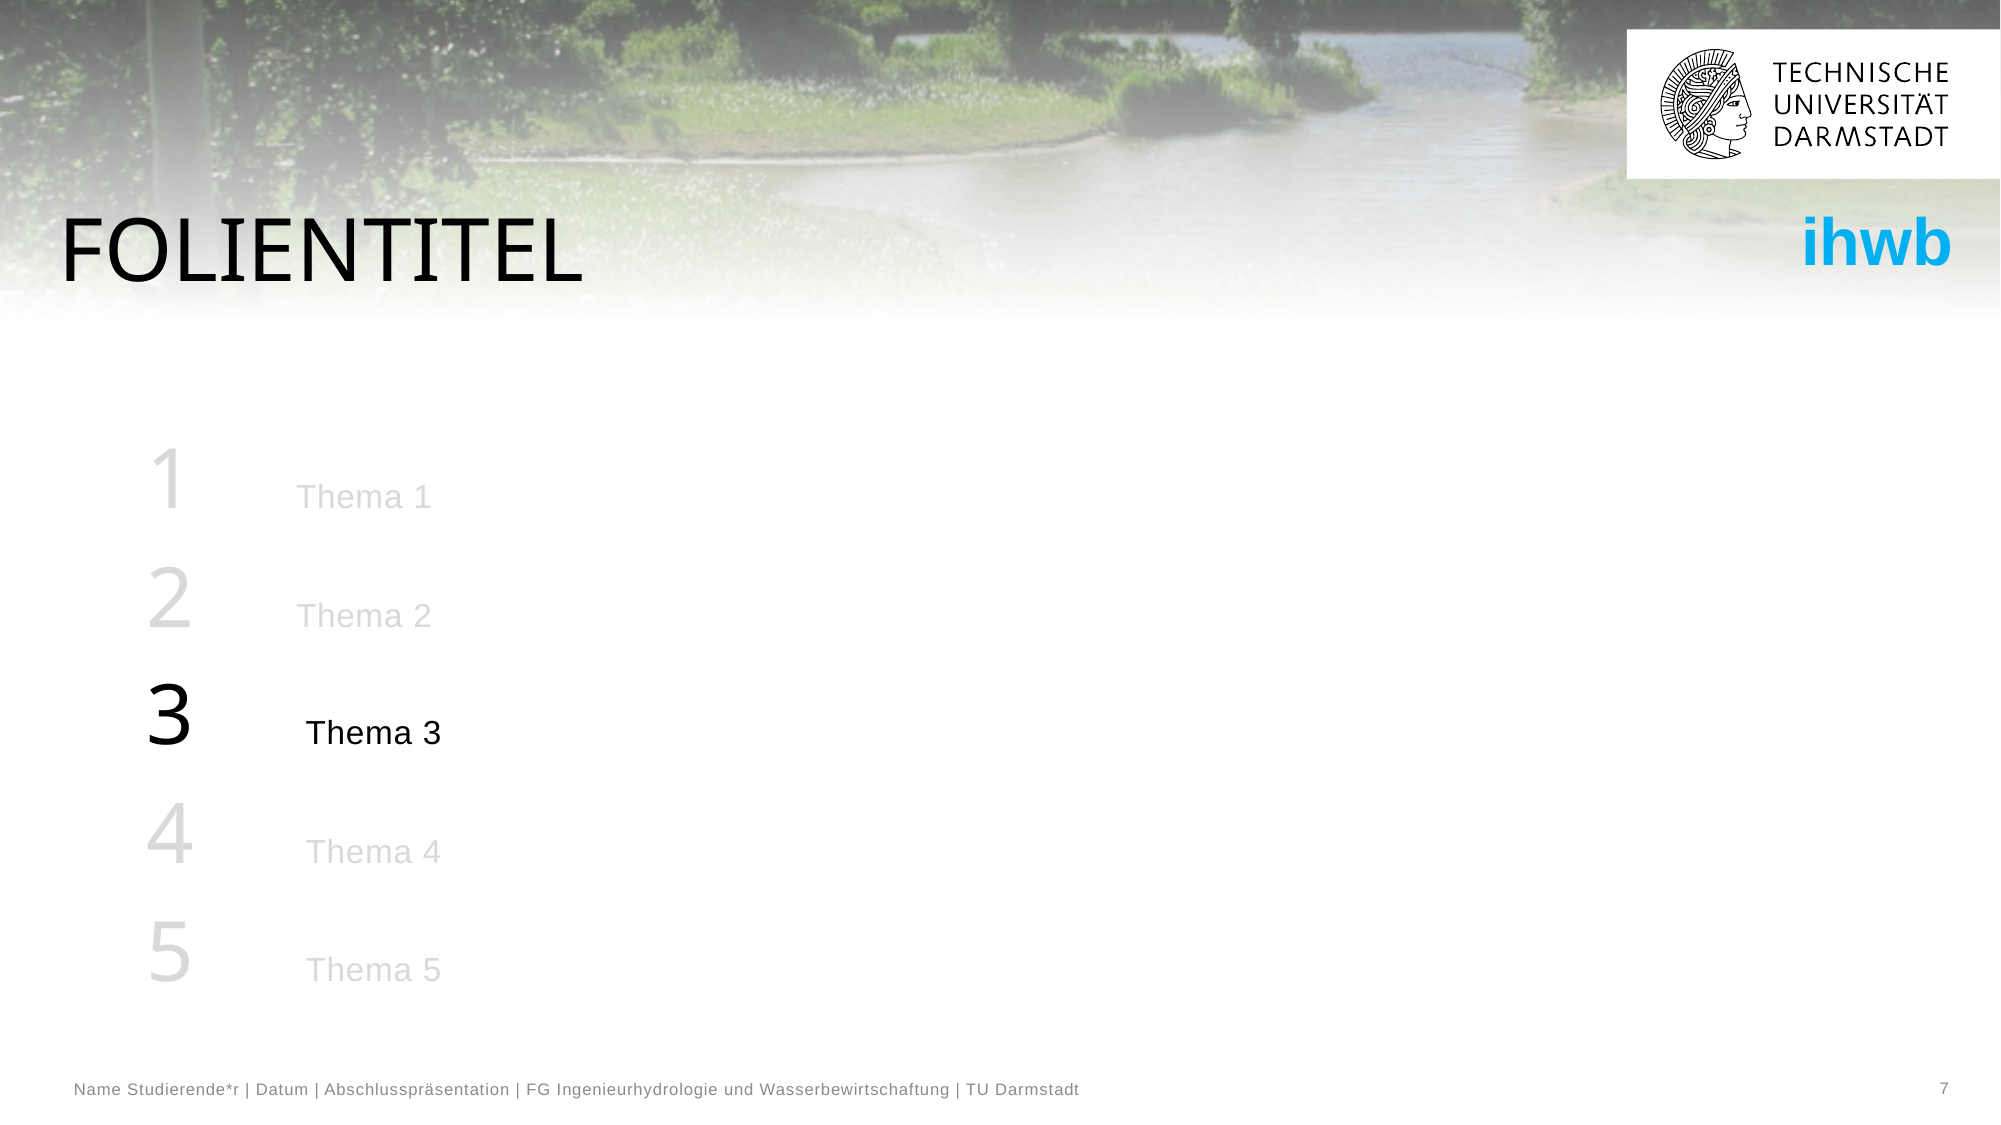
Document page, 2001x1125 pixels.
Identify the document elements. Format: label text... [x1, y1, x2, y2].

text_box 1 Thema 1 [0, 436, 815, 527]
picture [0, 0, 2001, 386]
title FolienTitel [59, 120, 1532, 298]
text_box 5 Thema 5 [0, 909, 815, 1000]
slide_number 7 [1708, 1075, 1949, 1106]
text_box 3 Thema 3 [0, 673, 815, 764]
text_box 4 Thema 4 [0, 791, 941, 882]
text_box 2 Thema 2 [0, 555, 815, 646]
